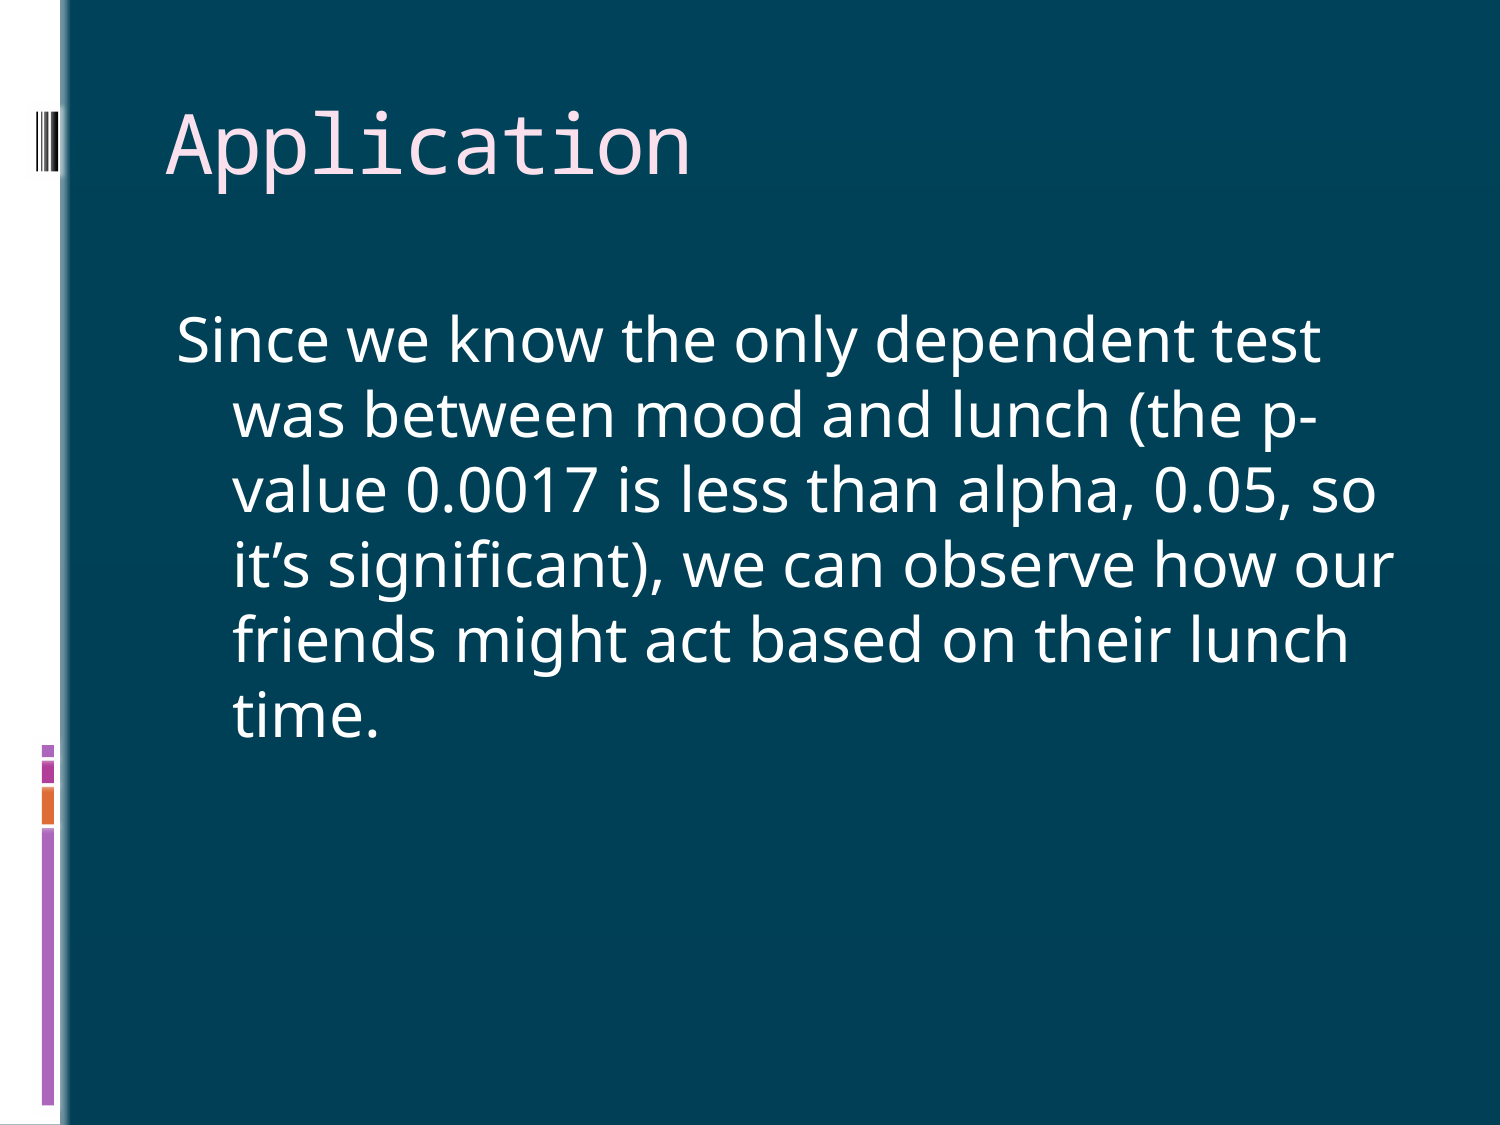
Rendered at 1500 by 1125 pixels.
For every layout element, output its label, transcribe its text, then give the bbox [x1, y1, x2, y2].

list Since we know the only dependent test was between mood and lunch (the p-value 0.0017 is less than alpha, 0.05, so it’s significant), we can observe how our friends might act based on their lunch time. [150, 292, 1425, 1043]
title Application [150, 83, 1425, 234]
